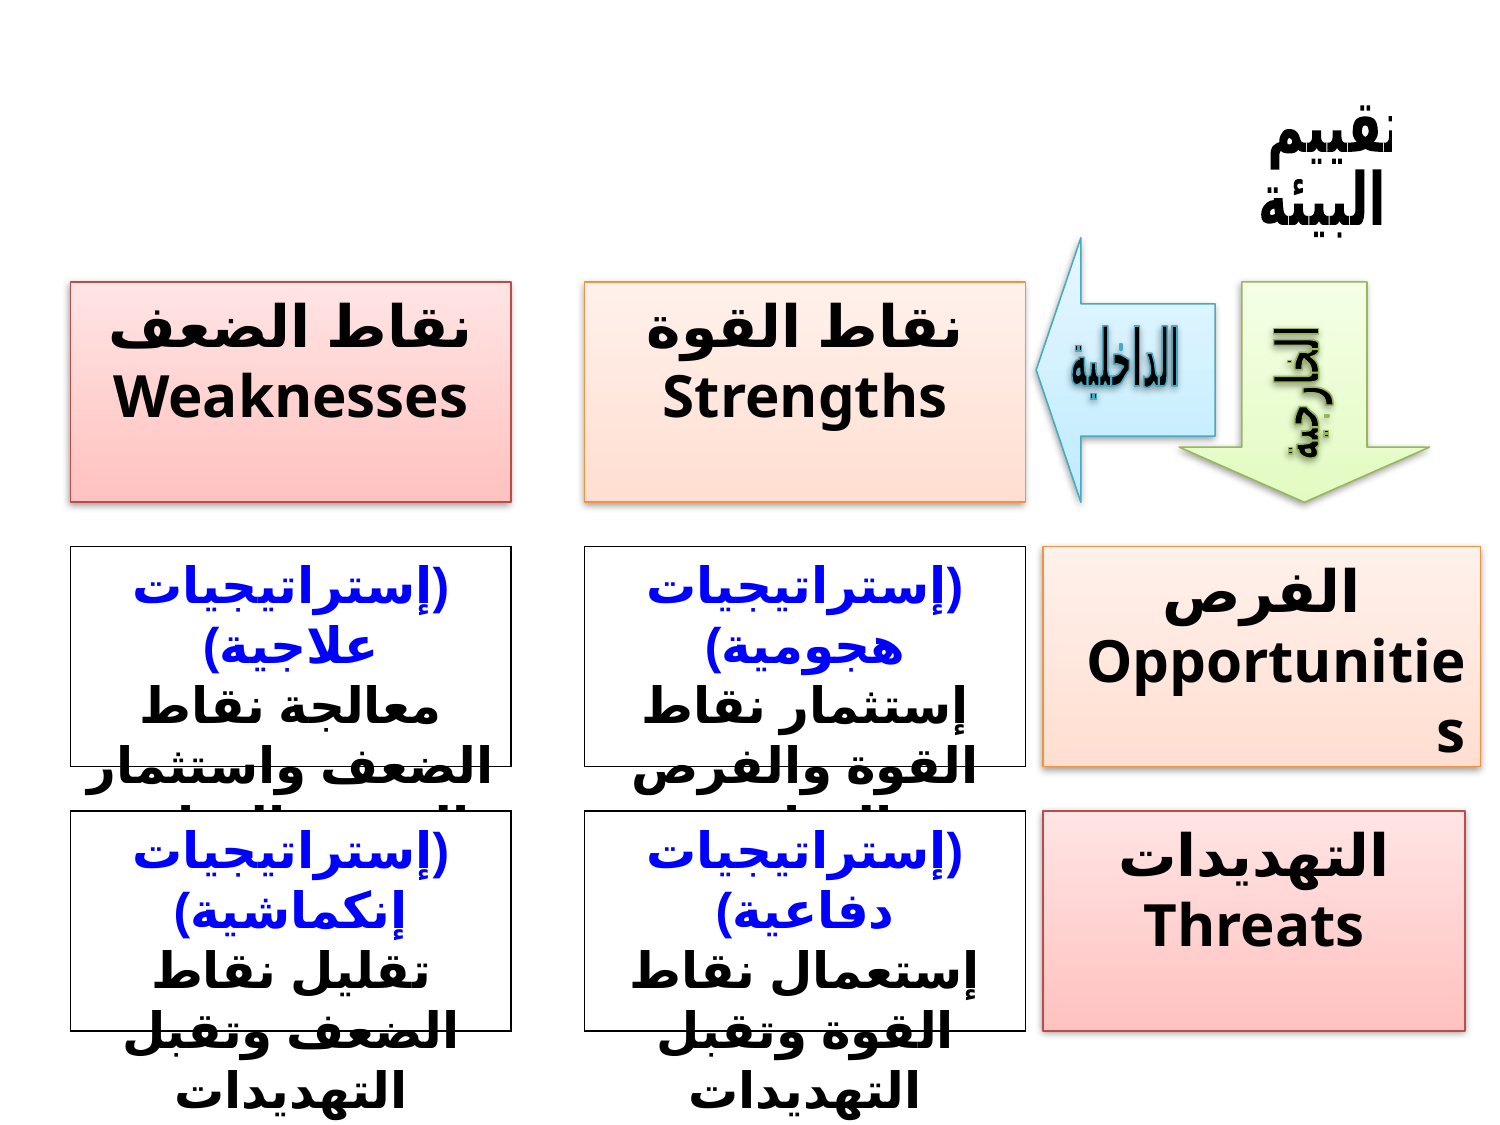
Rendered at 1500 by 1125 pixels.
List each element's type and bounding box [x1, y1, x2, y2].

text_box [1035, 105, 1430, 503]
text_box [70, 281, 1481, 1032]
